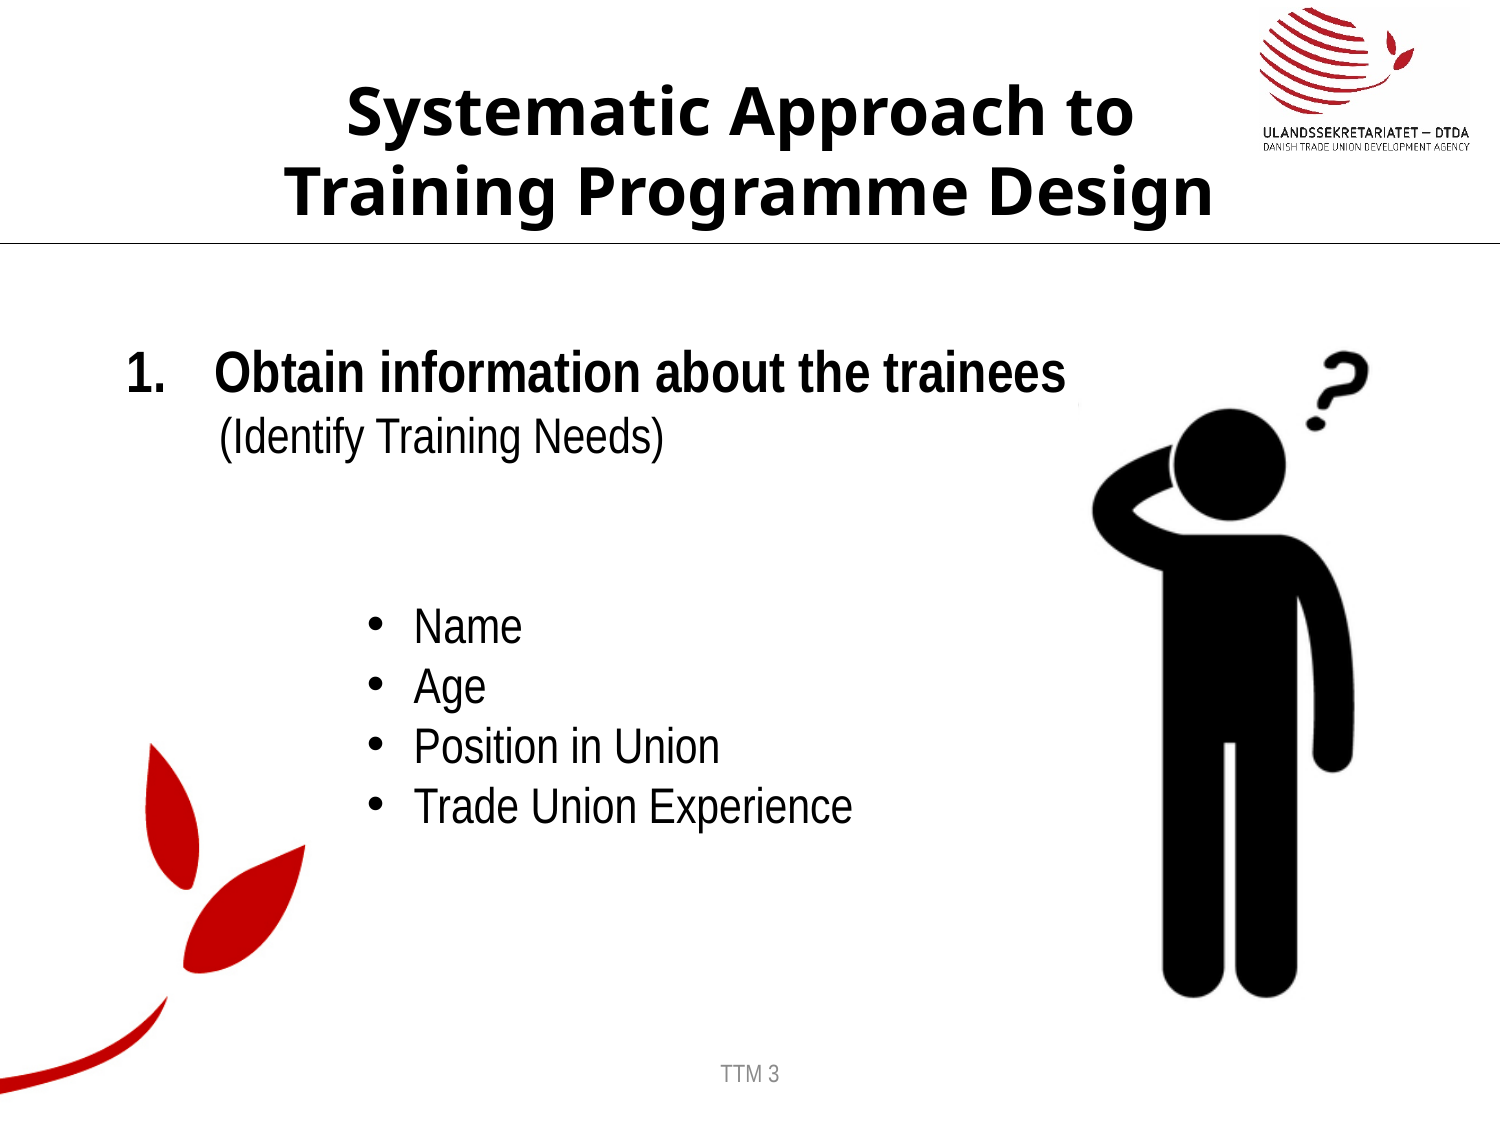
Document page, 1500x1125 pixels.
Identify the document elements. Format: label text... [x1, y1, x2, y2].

footer TTM 3 [512, 1042, 988, 1103]
picture [0, 741, 313, 1118]
text_box Obtain information about the trainees (Identify Training Needs) [112, 326, 1072, 471]
title Systematic Approach to Training Programme Design [112, 54, 1388, 242]
text_box Name Age Position in Union Trade Union Experience [352, 586, 869, 841]
picture [1259, 6, 1470, 151]
picture [1077, 266, 1424, 1053]
